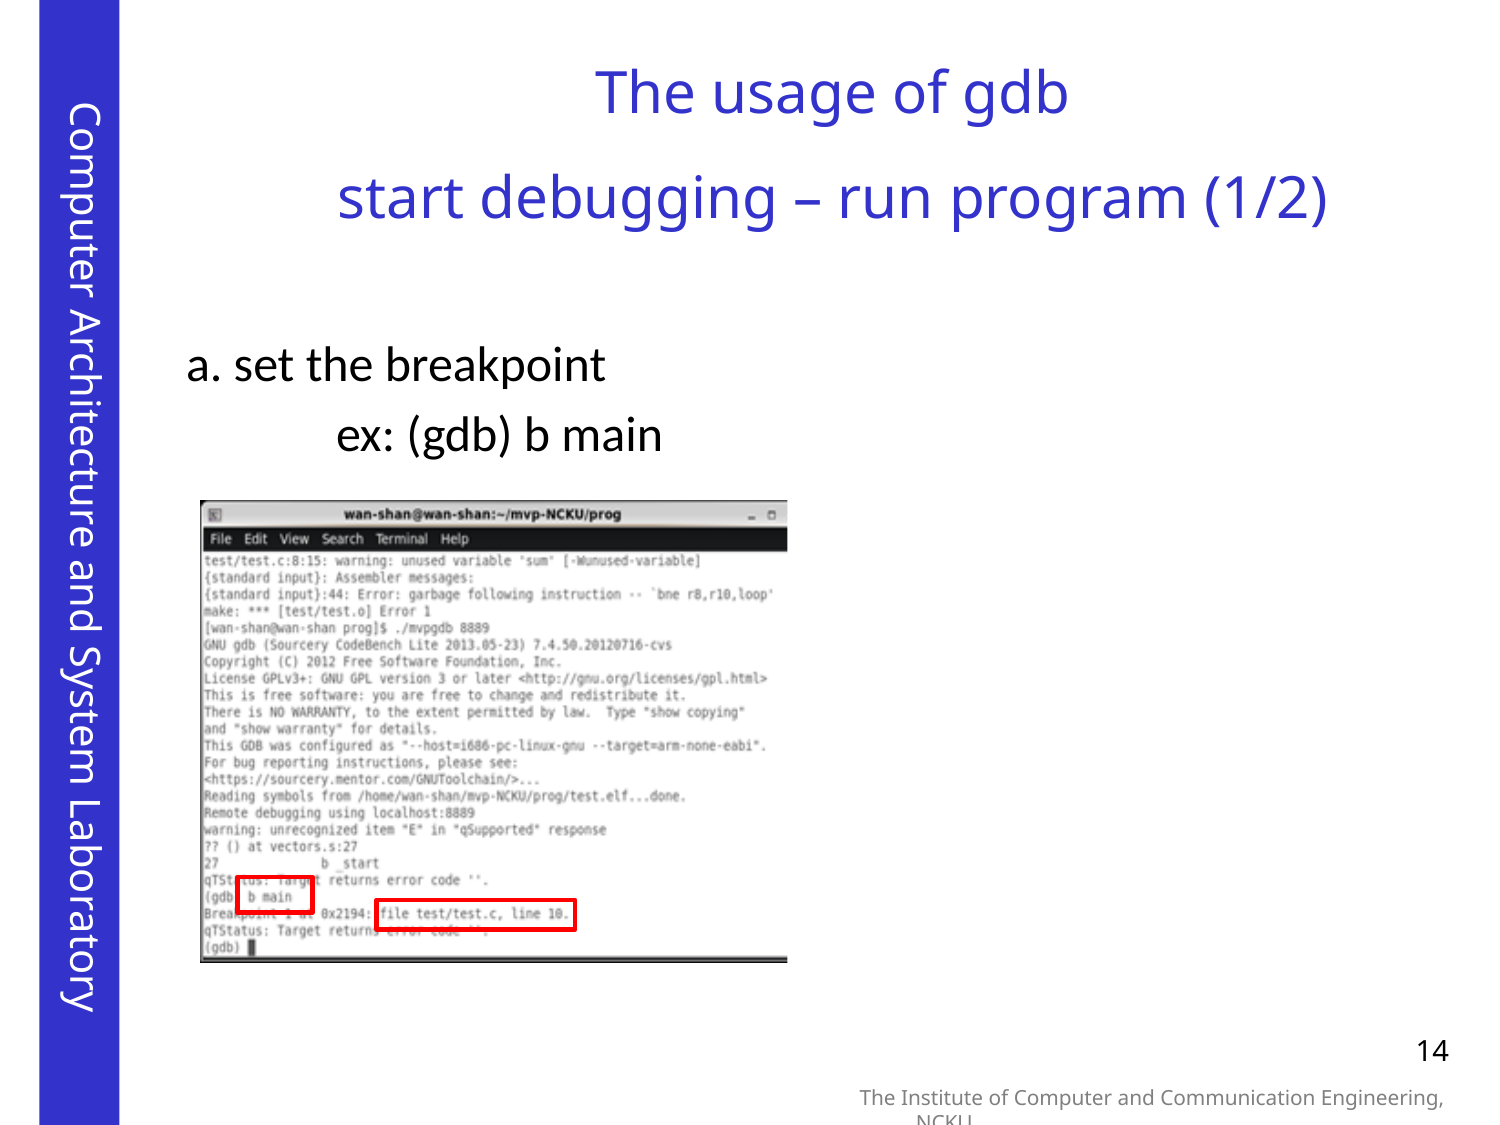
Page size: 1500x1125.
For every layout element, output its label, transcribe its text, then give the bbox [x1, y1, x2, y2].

slide_number 14 [1151, 1024, 1465, 1101]
text_box The usage of gdb start debugging – run program (1/2) [171, 31, 1495, 219]
list a. set the breakpoint ex: (gdb) b main [170, 243, 1388, 1001]
picture [199, 499, 788, 963]
